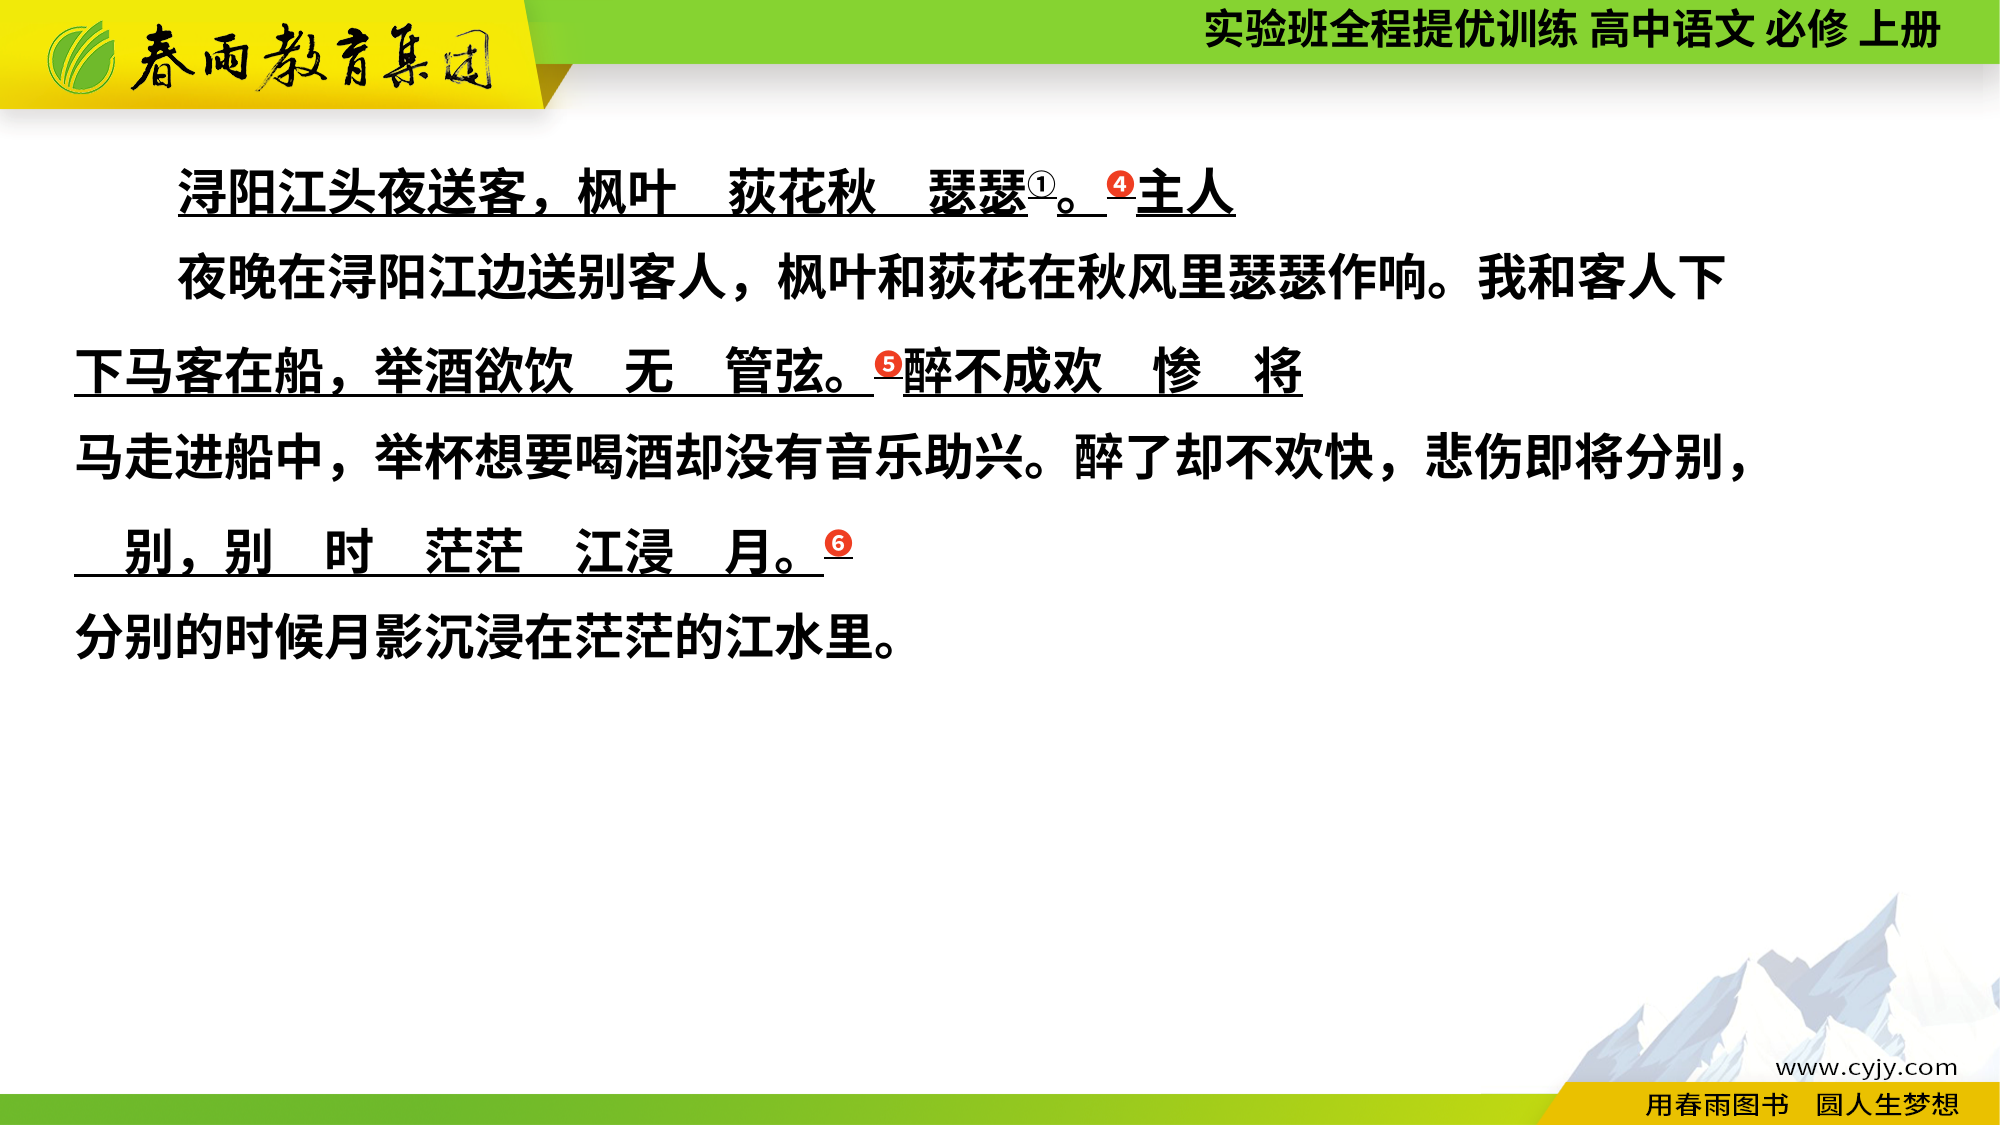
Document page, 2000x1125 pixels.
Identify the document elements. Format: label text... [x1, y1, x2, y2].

picture [0, 0, 2000, 1125]
text_box 夜晚在浔阳江边送别客人，枫叶和荻花在秋风里瑟瑟作响。我和客人下 马走进船中，举杯想要喝酒却没有音乐助兴。醉了却不欢快，悲伤即将分别， 分别的时候月影沉浸在茫茫的江水里。 [59, 208, 1944, 673]
